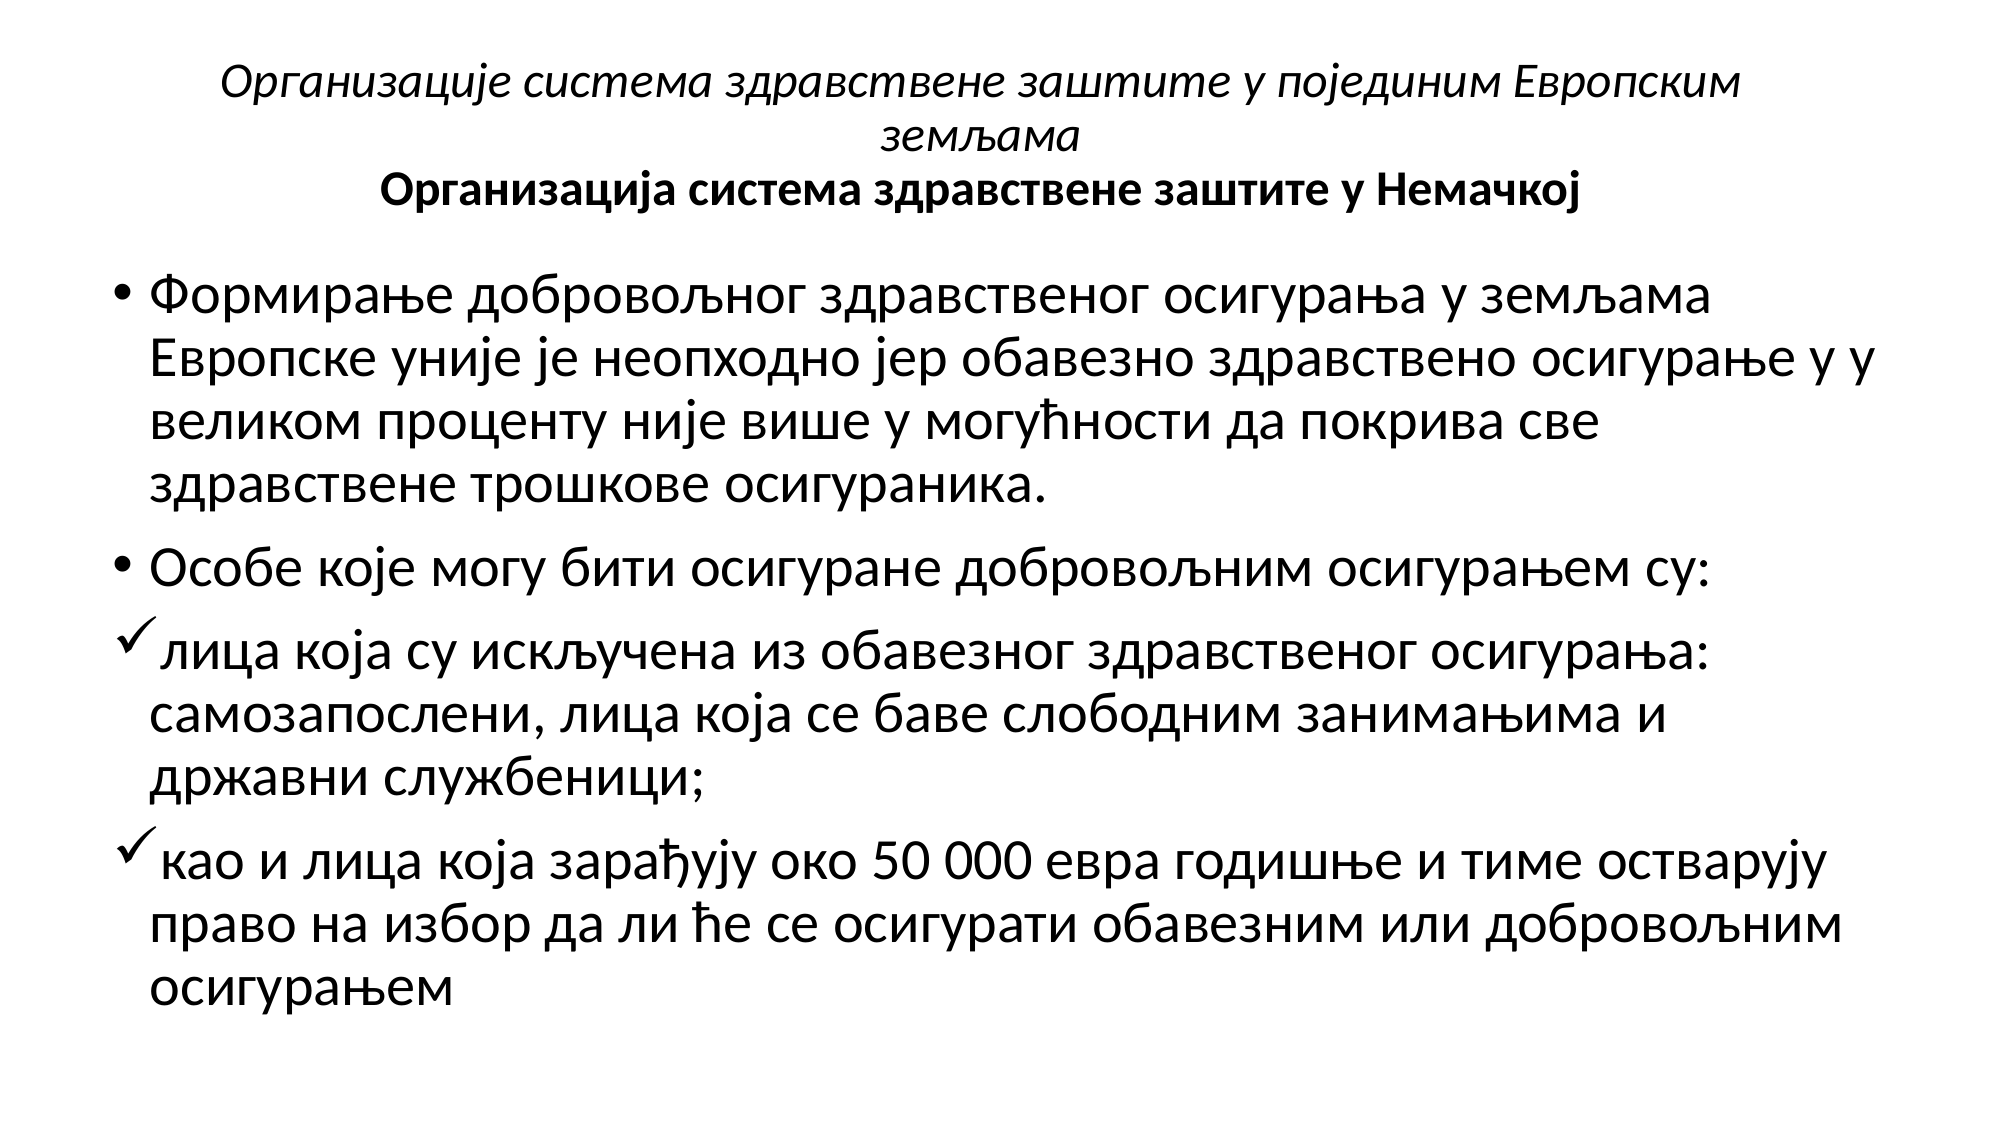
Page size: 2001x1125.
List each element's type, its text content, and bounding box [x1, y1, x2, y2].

list Формирање добровољног здравственог осигурања у земљама Европске уније је неопходно јер обавезно здравствено осигурање у у великом проценту није више у могућности да покрива све здравствене трошкове осигураника. Особе које могу бити осигуране добровољним осигурањем су: лица која су искључена из обавезног здравственог осигурања: самозапослени, лица која се баве слободним занимањима и државни службеници; као и лица која зарађују око 50 000 евра годишње и тиме остварују право на избор да ли ће се осигурати обавезним или добровољним осигурањем [97, 255, 1912, 1082]
title Организације система здравствене заштите у појединим Европским земљама Организација система здравствене заштите у Немачкој [118, 14, 1844, 255]
